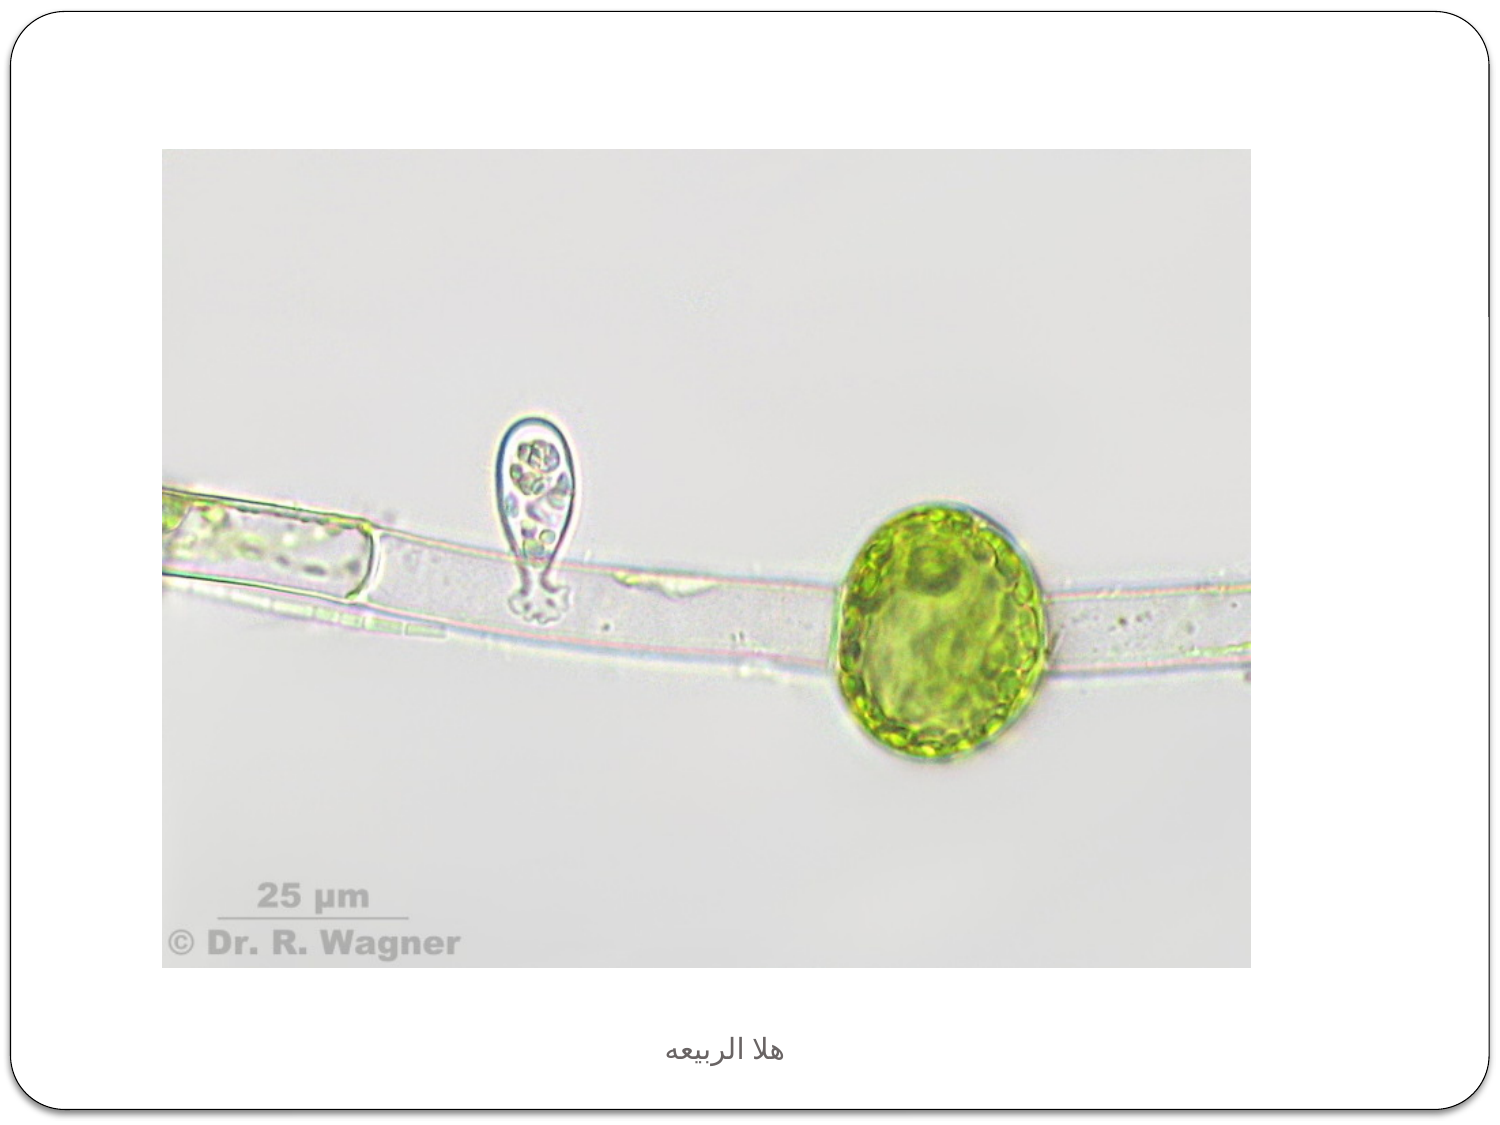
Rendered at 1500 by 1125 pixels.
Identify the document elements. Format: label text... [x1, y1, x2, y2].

footer هلا الربيعه [150, 1012, 800, 1088]
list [162, 149, 1251, 968]
